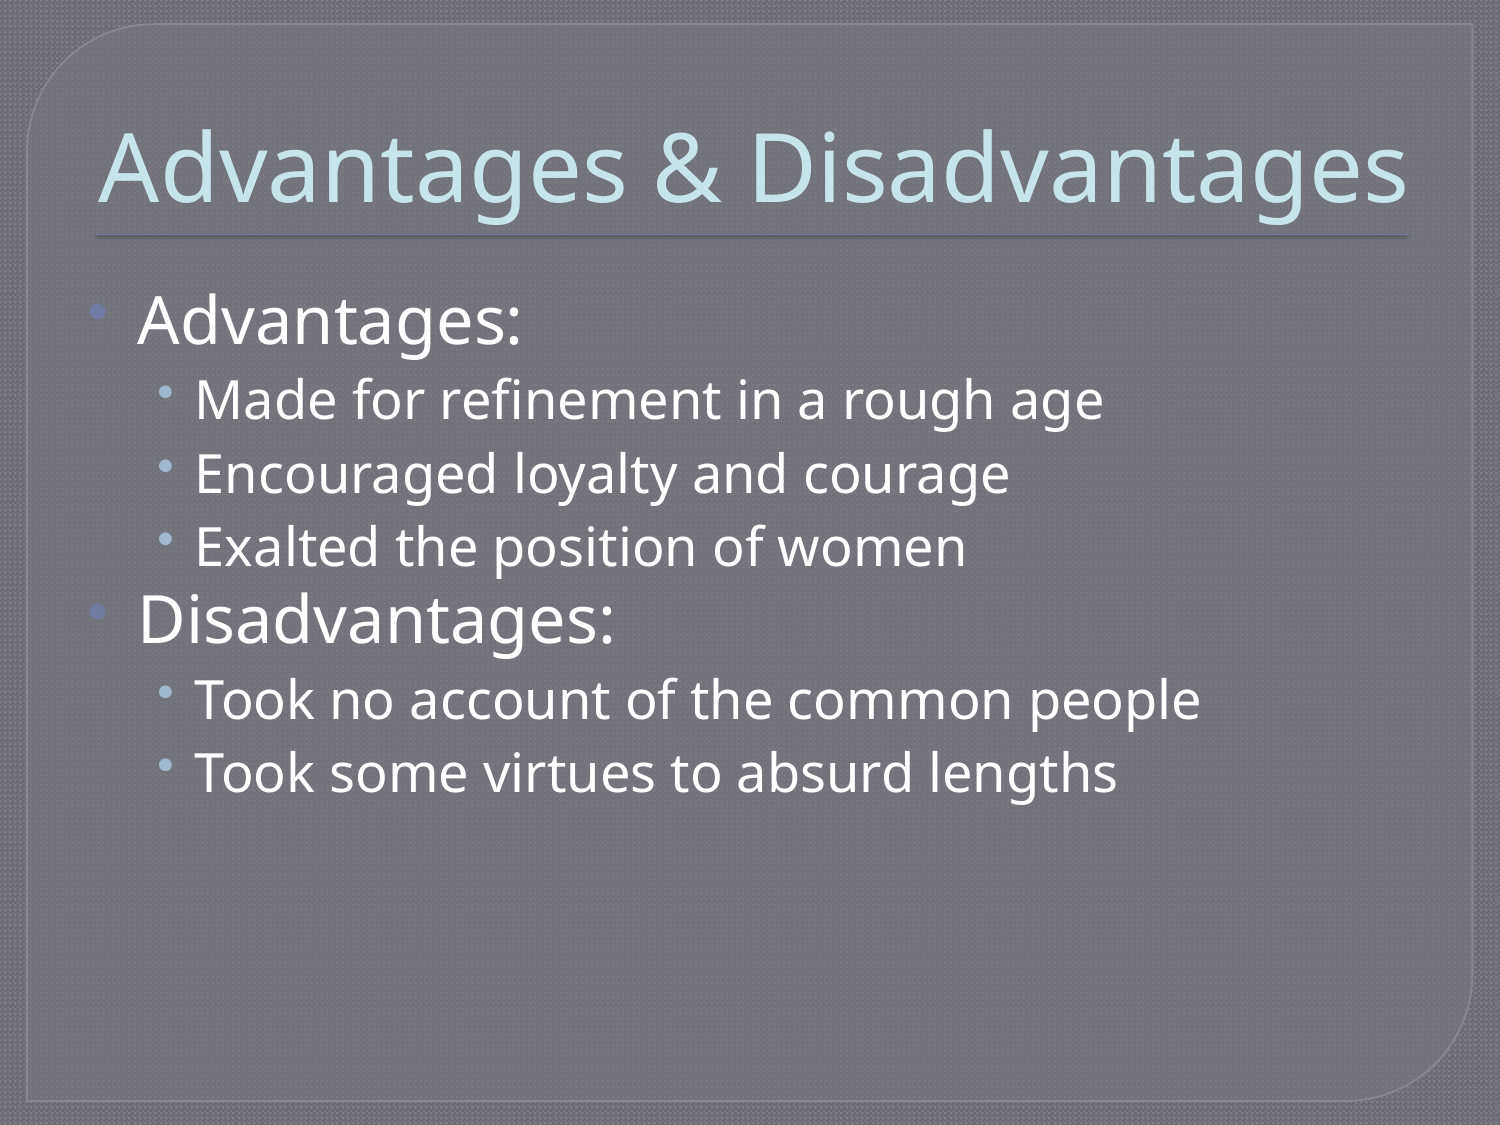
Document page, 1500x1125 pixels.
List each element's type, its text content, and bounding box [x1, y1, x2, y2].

list Advantages: Made for refinement in a rough age Encouraged loyalty and courage Exalted the position of women Disadvantages: Took no account of the common people Took some virtues to absurd lengths [75, 270, 1425, 1013]
title Advantages & Disadvantages [75, 41, 1425, 230]
